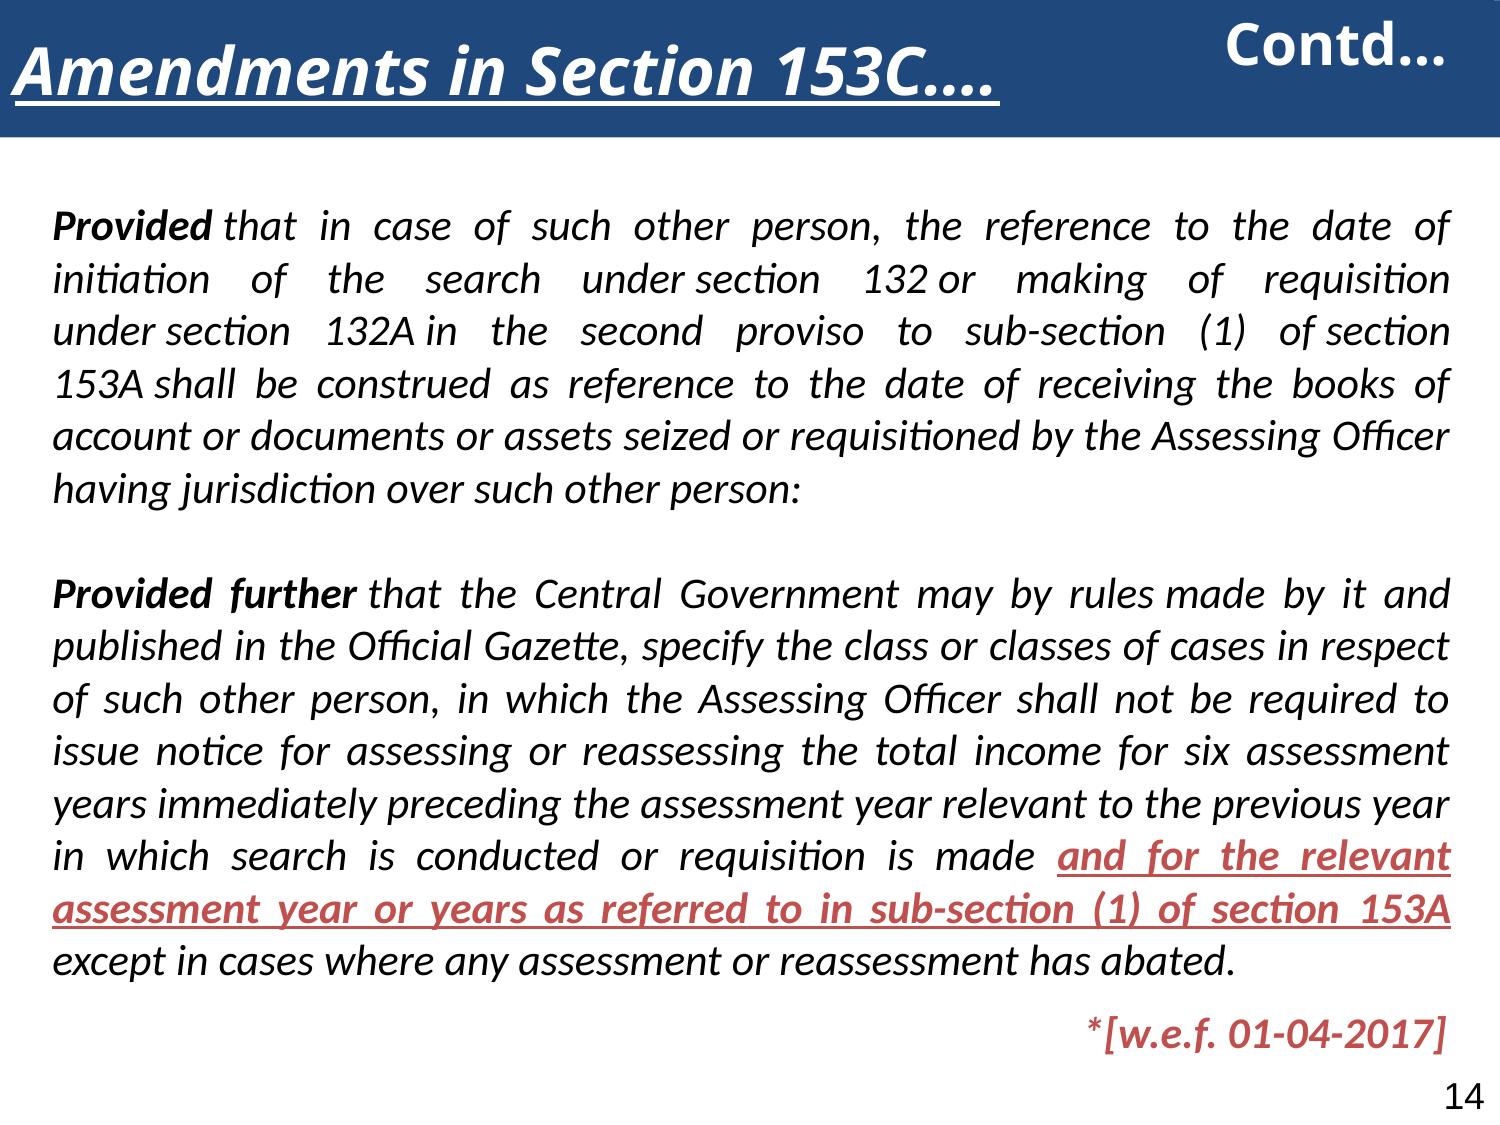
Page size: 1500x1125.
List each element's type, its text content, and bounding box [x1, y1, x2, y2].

text_box Amendments in Section 153C…. [0, 0, 1500, 138]
text_box Provided that in case of such other person, the reference to the date of initiation of the search under section 132 or making of requisition under section 132A in the second proviso to sub-section (1) of section 153A shall be construed as reference to the date of receiving the books of account or documents or assets seized or requisitioned by the Assessing Officer having jurisdiction over such other person: Provided further that the Central Government may by rules made by it and published in the Official Gazette, specify the class or classes of cases in respect of such other person, in which the Assessing Officer shall not be required to issue notice for assessing or reassessing the total income for six assessment years immediately preceding the assessment year relevant to the previous year in which search is conducted or requisition is made and for the relevant assessment year or years as referred to in sub-section (1) of section 153A except in cases where any assessment or reassessment has abated. *[w.e.f. 01-04-2017] [37, 189, 1466, 1065]
slide_number 14 [1374, 1064, 1500, 1125]
text_box Contd… [1209, 0, 1494, 85]
